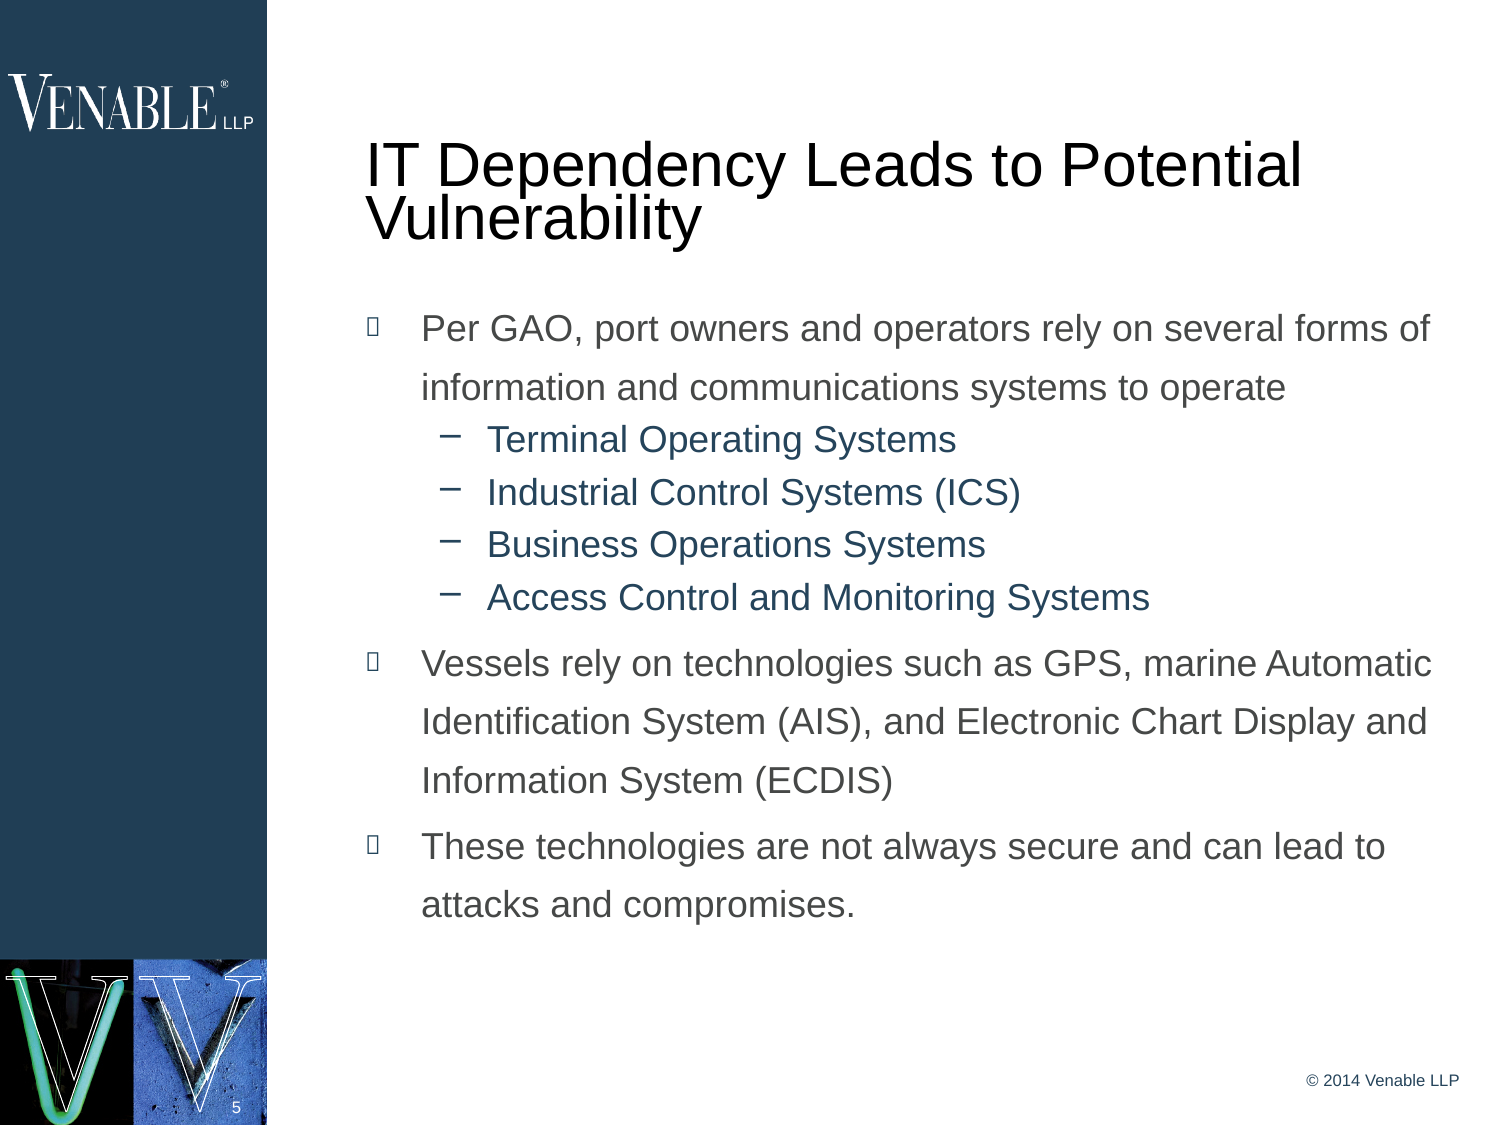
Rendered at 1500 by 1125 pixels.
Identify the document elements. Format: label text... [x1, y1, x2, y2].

title IT Dependency Leads to Potential Vulnerability [350, 137, 1450, 283]
list Per GAO, port owners and operators rely on several forms of information and communications systems to operate Terminal Operating Systems Industrial Control Systems (ICS) Business Operations Systems Access Control and Monitoring Systems Vessels rely on technologies such as GPS, marine Automatic Identification System (AIS), and Electronic Chart Display and Information System (ECDIS) These technologies are not always secure and can lead to attacks and compromises. [350, 283, 1450, 1050]
picture [8, 74, 253, 132]
footer © 2014 Venable LLP [999, 1062, 1475, 1100]
picture [0, 959, 267, 1125]
